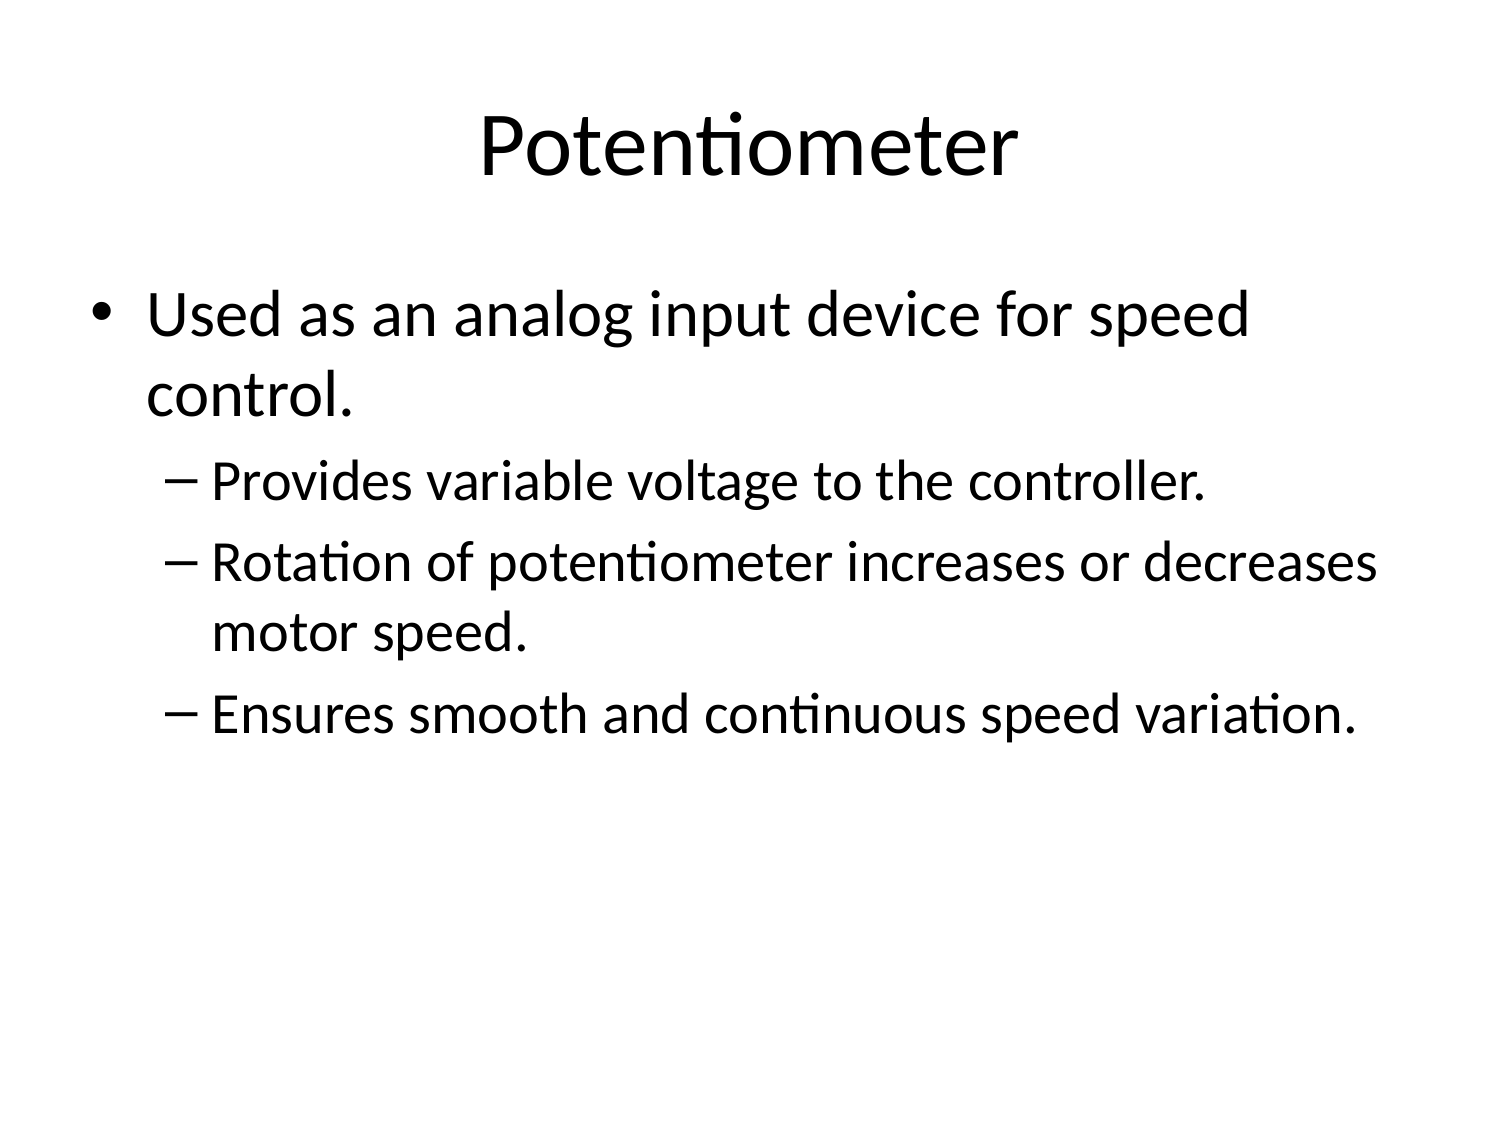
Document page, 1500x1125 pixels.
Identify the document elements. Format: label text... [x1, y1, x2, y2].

title Potentiometer [75, 45, 1425, 233]
list Used as an analog input device for speed control. Provides variable voltage to the controller. Rotation of potentiometer increases or decreases motor speed. Ensures smooth and continuous speed variation. [75, 262, 1425, 1005]
